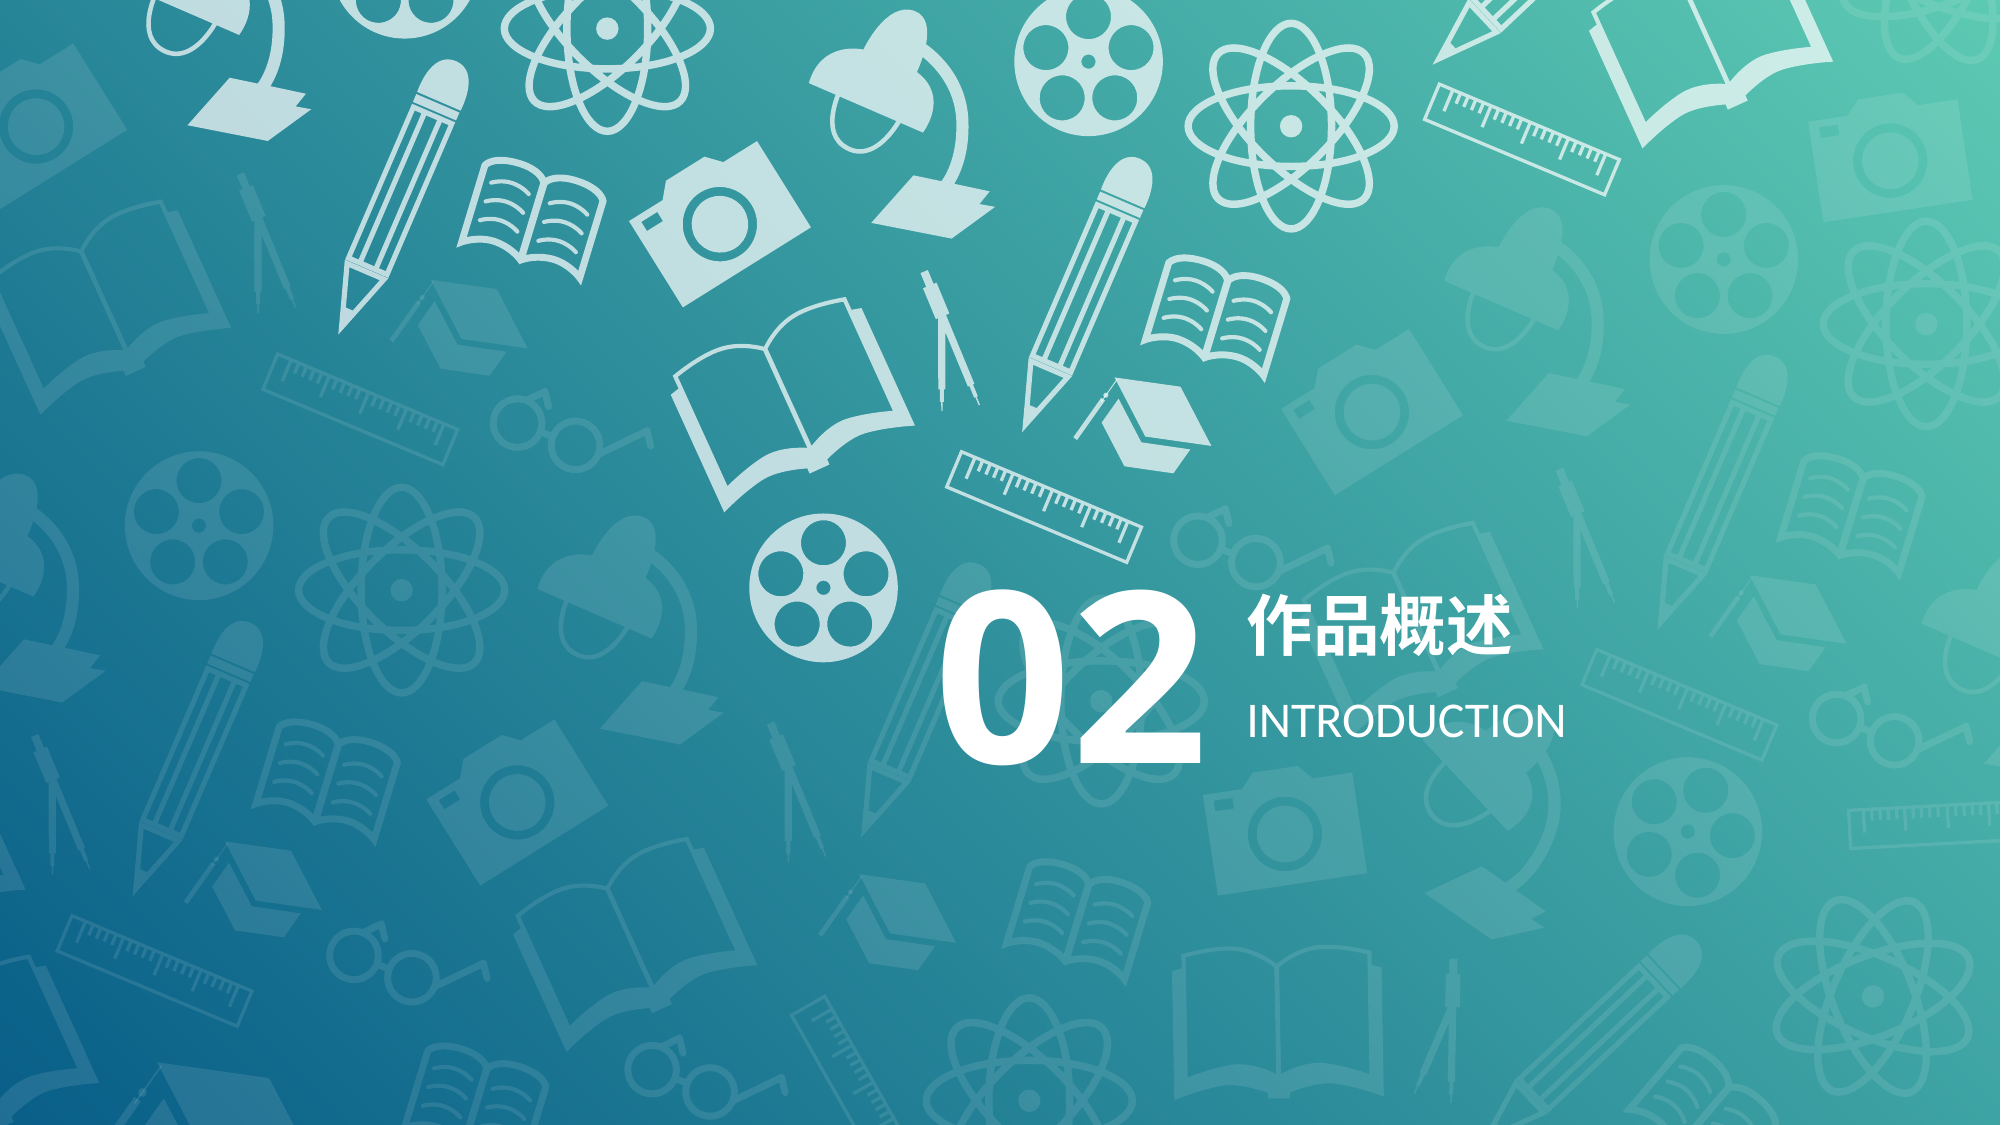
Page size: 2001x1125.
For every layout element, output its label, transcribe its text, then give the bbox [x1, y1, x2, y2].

list 作品概述 [1231, 573, 1848, 685]
list INTRODUCTION [1231, 686, 1848, 756]
list 02 [919, 537, 1232, 835]
